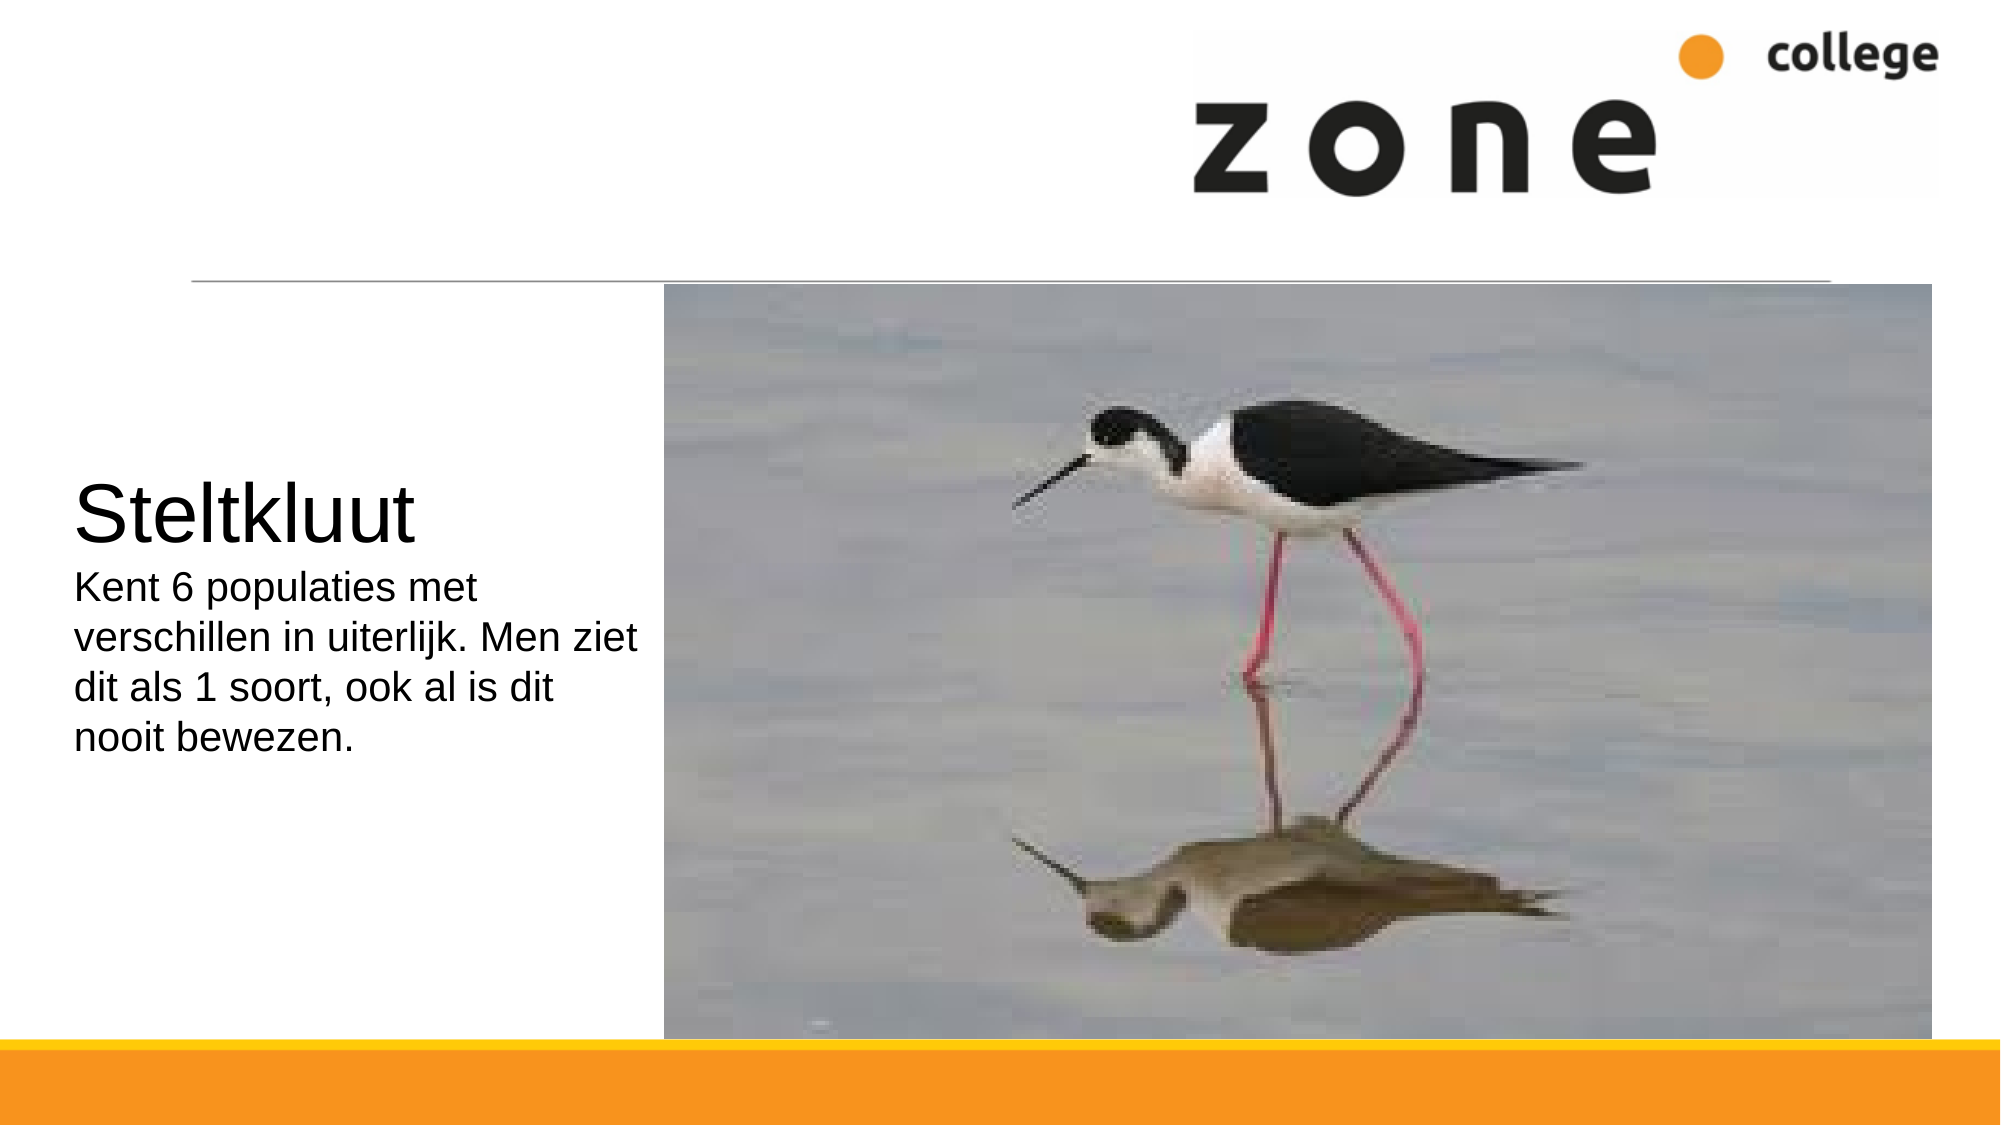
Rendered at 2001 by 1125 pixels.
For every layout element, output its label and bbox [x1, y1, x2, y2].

text_box [59, 284, 1932, 1039]
picture [0, 0, 2001, 1125]
